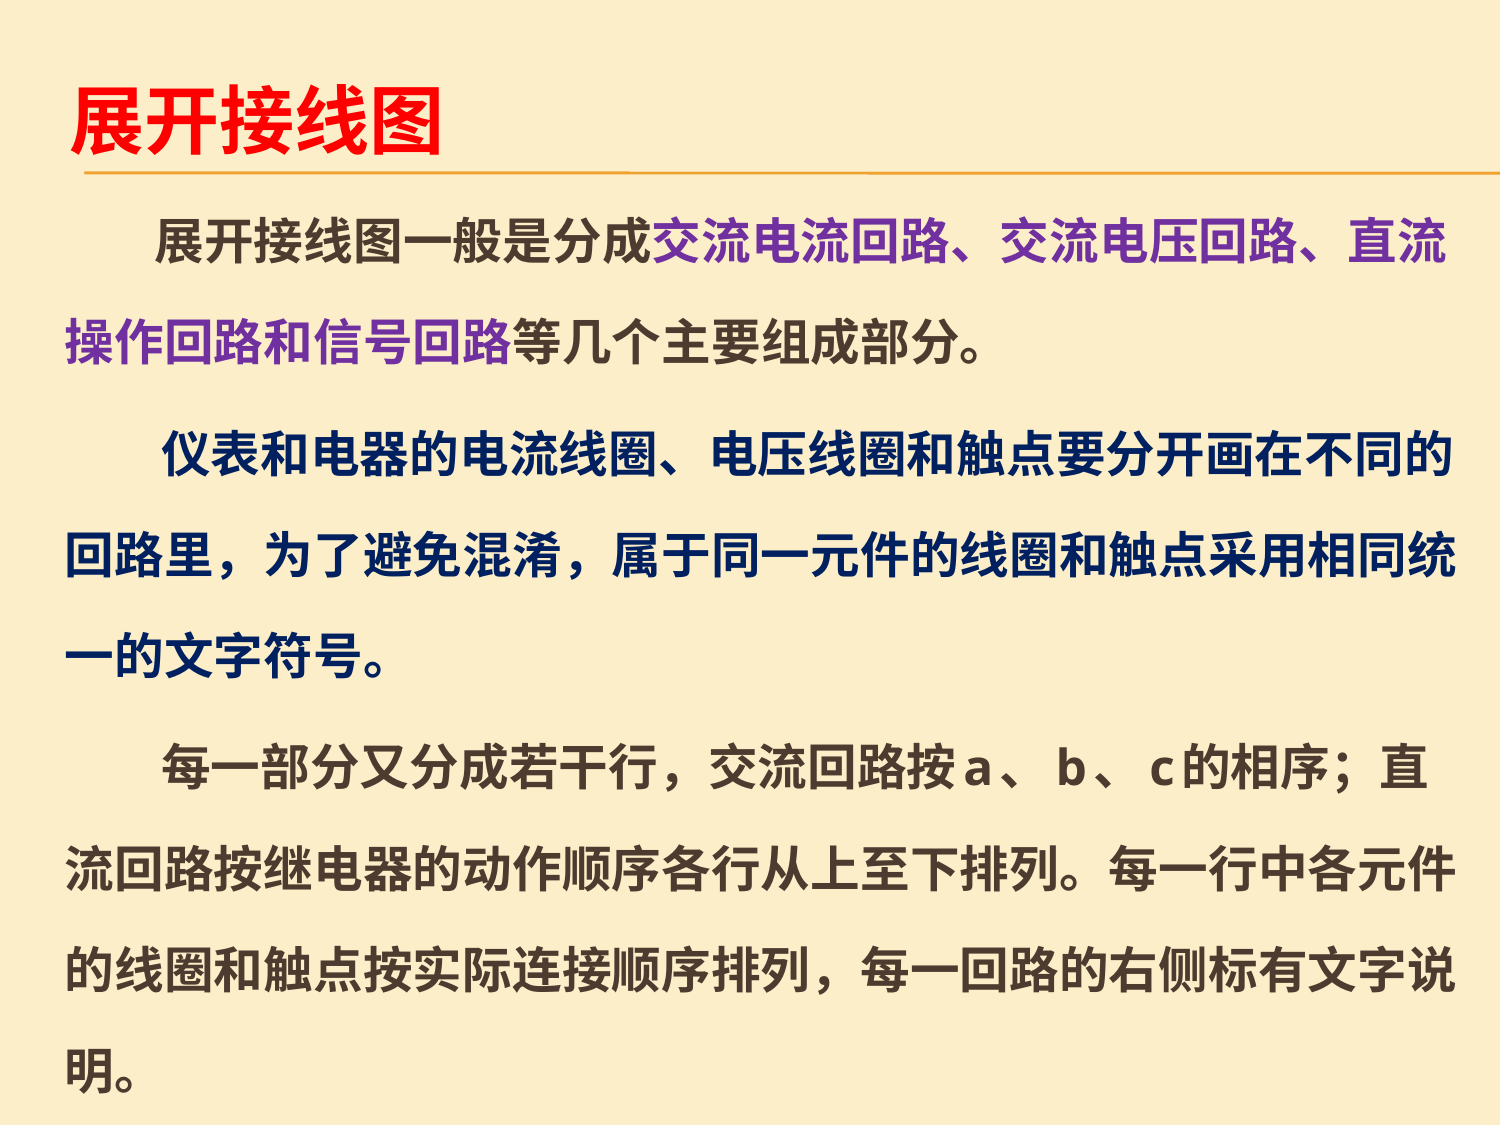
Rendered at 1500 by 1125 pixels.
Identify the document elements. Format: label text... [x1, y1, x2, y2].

text_box 展开接线图 [55, 66, 460, 172]
list 展开接线图一般是分成交流电流回路、交流电压回路、直流操作回路和信号回路等几个主要组成部分。 仪表和电器的电流线圈、电压线圈和触点要分开画在不同的回路里，为了避免混淆，属于同一元件的线圈和触点采用相同统一的文字符号。 每一部分又分成若干行，交流回路按a、b、c的相序；直流回路按继电器的动作顺序各行从上至下排列。每一行中各元件的线圈和触点按实际连接顺序排列，每一回路的右侧标有文字说明。 [50, 160, 1475, 1114]
